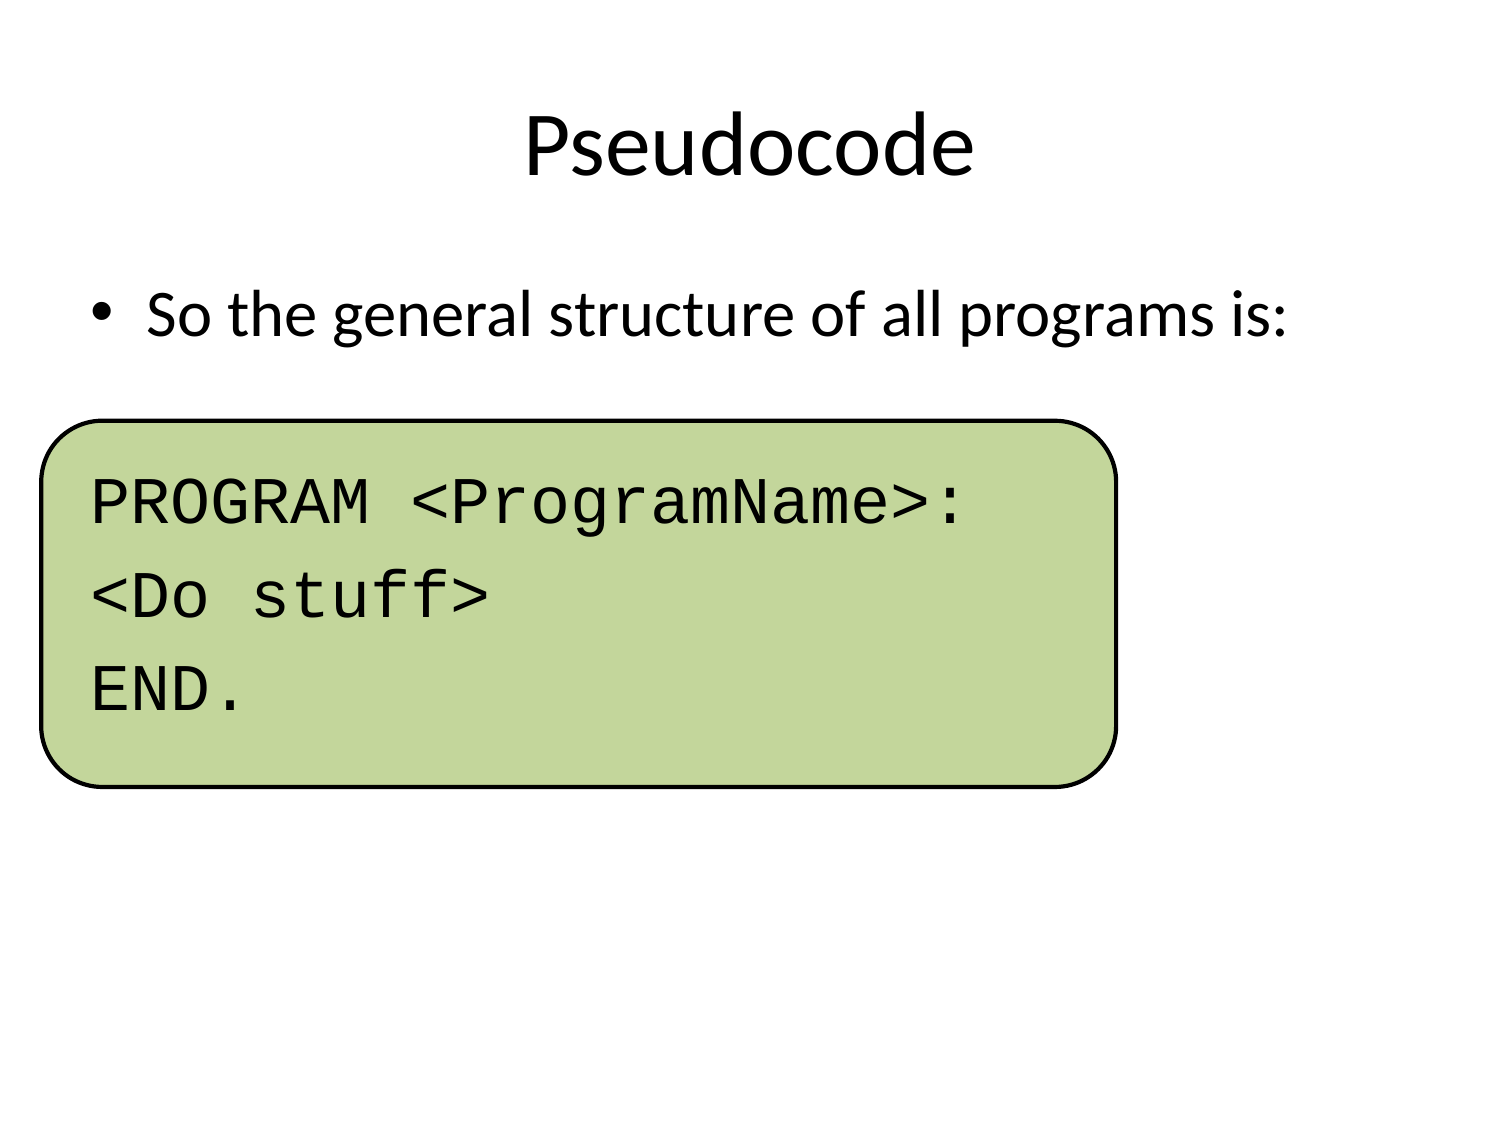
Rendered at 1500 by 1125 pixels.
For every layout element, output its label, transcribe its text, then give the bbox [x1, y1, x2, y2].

list So the general structure of all programs is: PROGRAM <ProgramName>: <Do stuff> END. [75, 262, 1425, 1005]
text_box [39, 424, 75, 783]
title Pseudocode [75, 45, 1425, 233]
